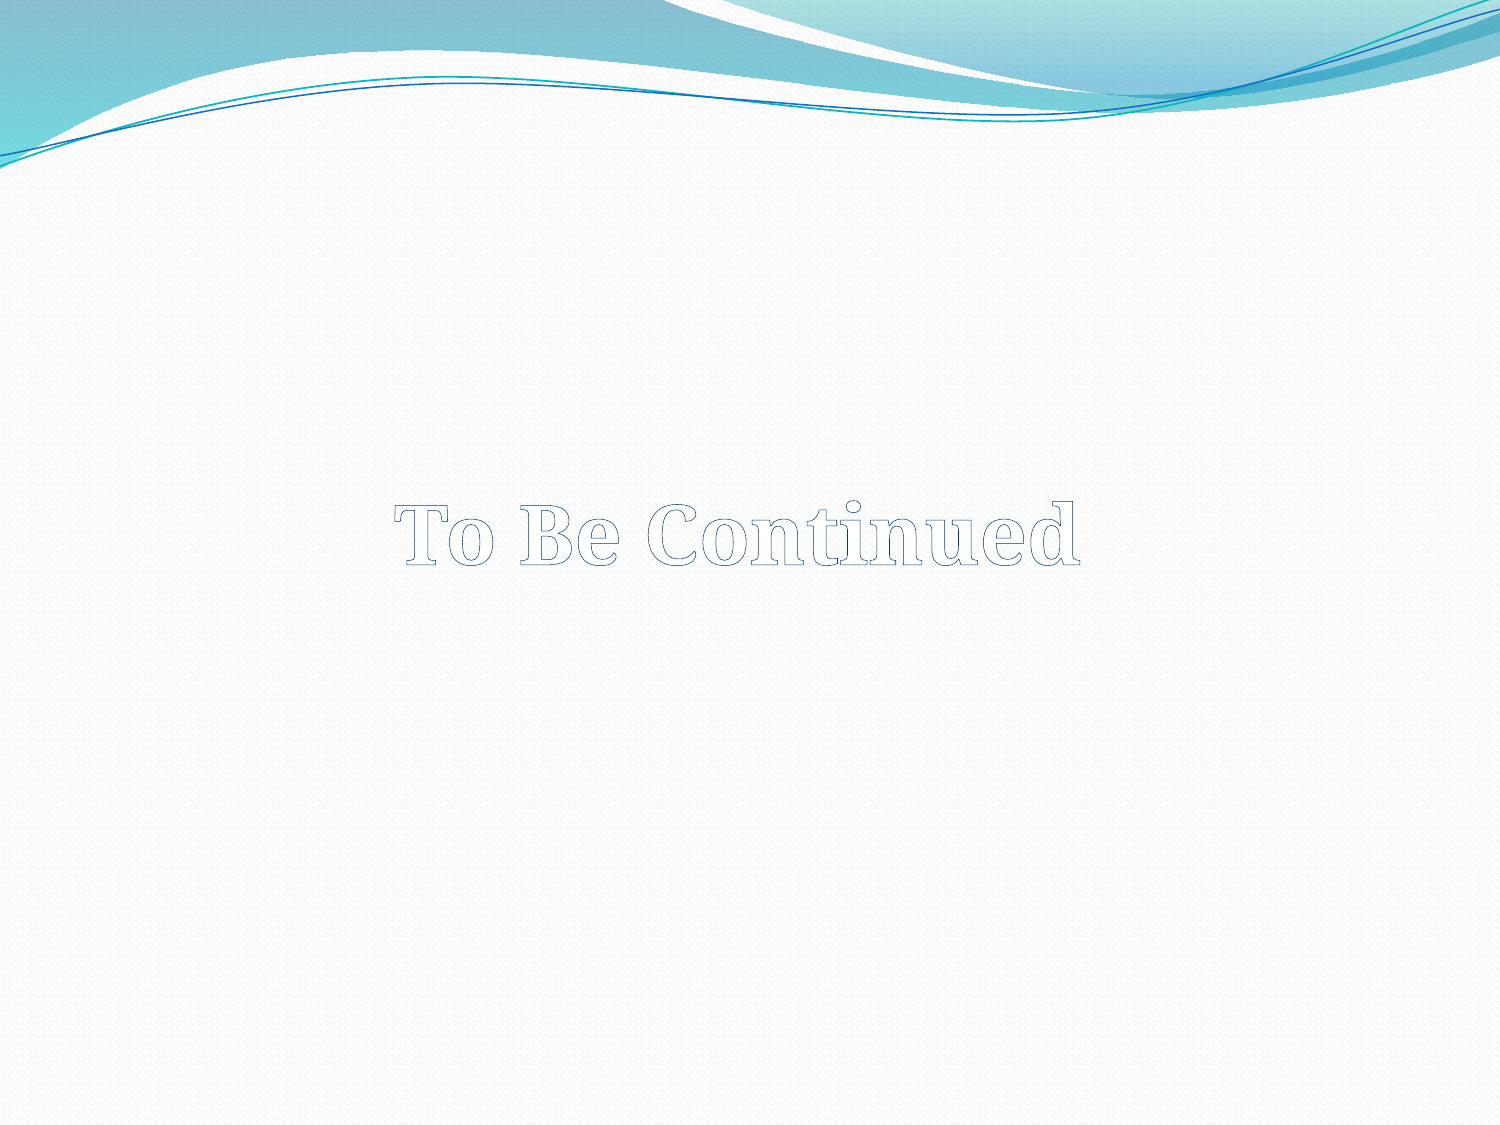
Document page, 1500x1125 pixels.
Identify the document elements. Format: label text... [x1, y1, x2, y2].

text_box To Be Continued [375, 474, 1100, 589]
